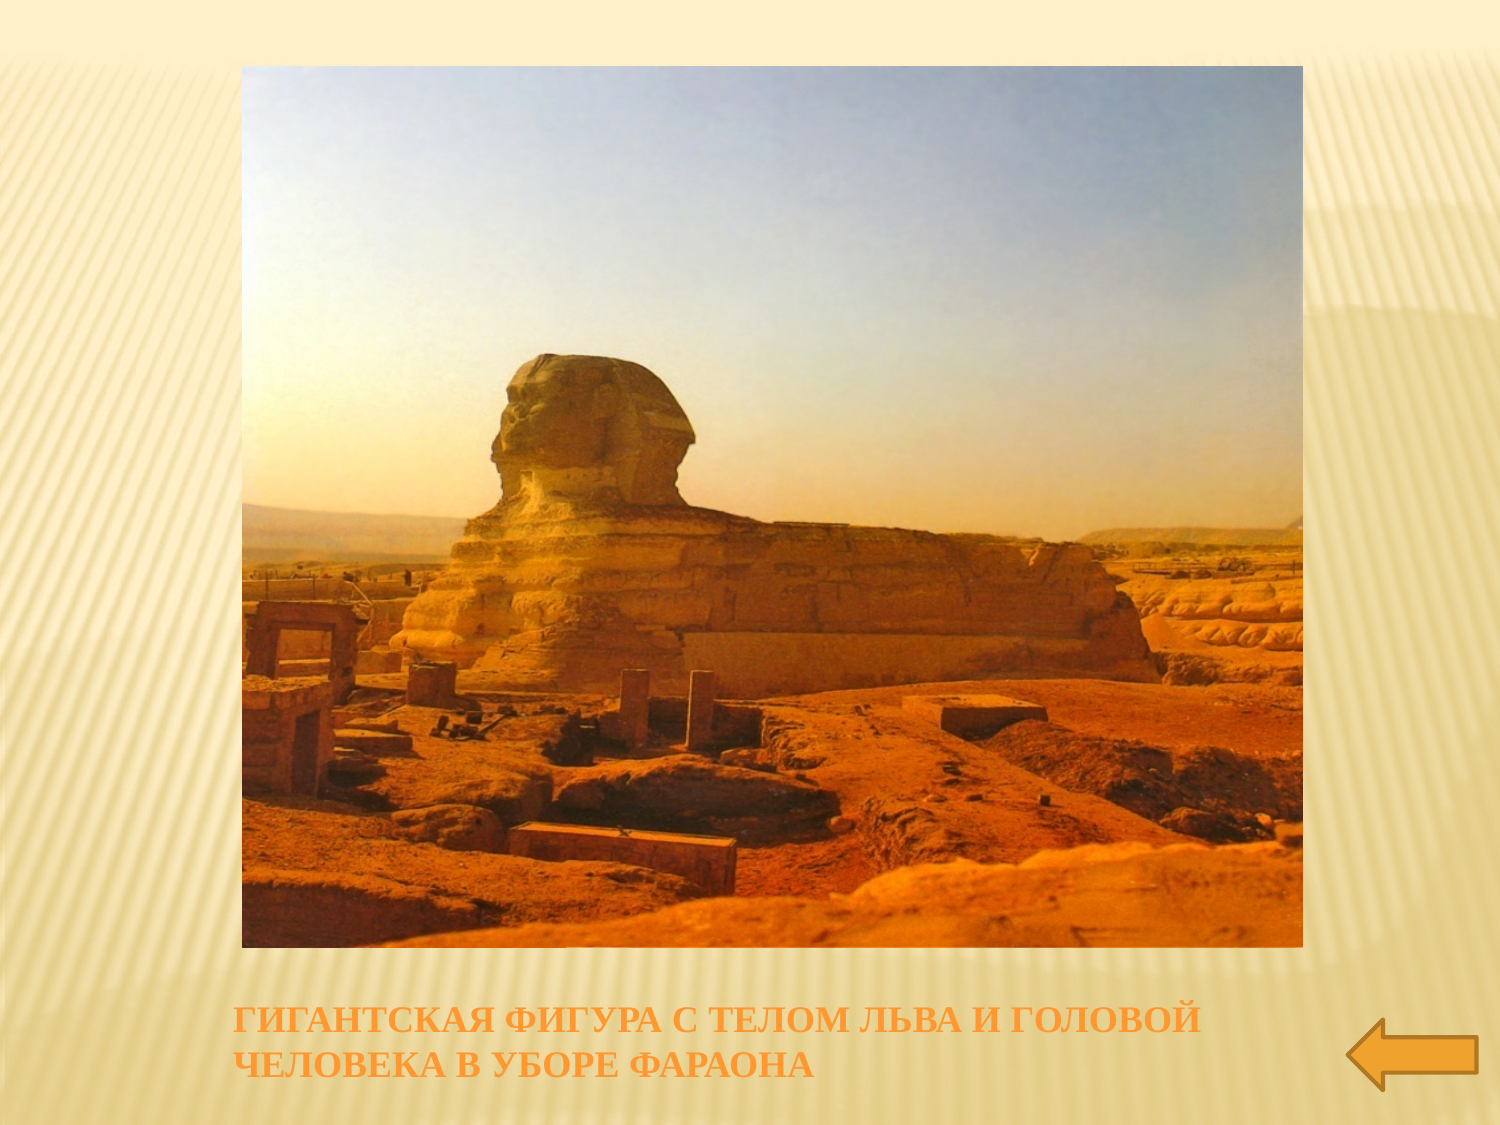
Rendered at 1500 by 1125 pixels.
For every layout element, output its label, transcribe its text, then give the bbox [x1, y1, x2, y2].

text_box Гигантская фигура с телом льва и головой человека в уборе фараона [218, 987, 1289, 1093]
picture [241, 65, 1304, 949]
text_box [1345, 1017, 1479, 1093]
